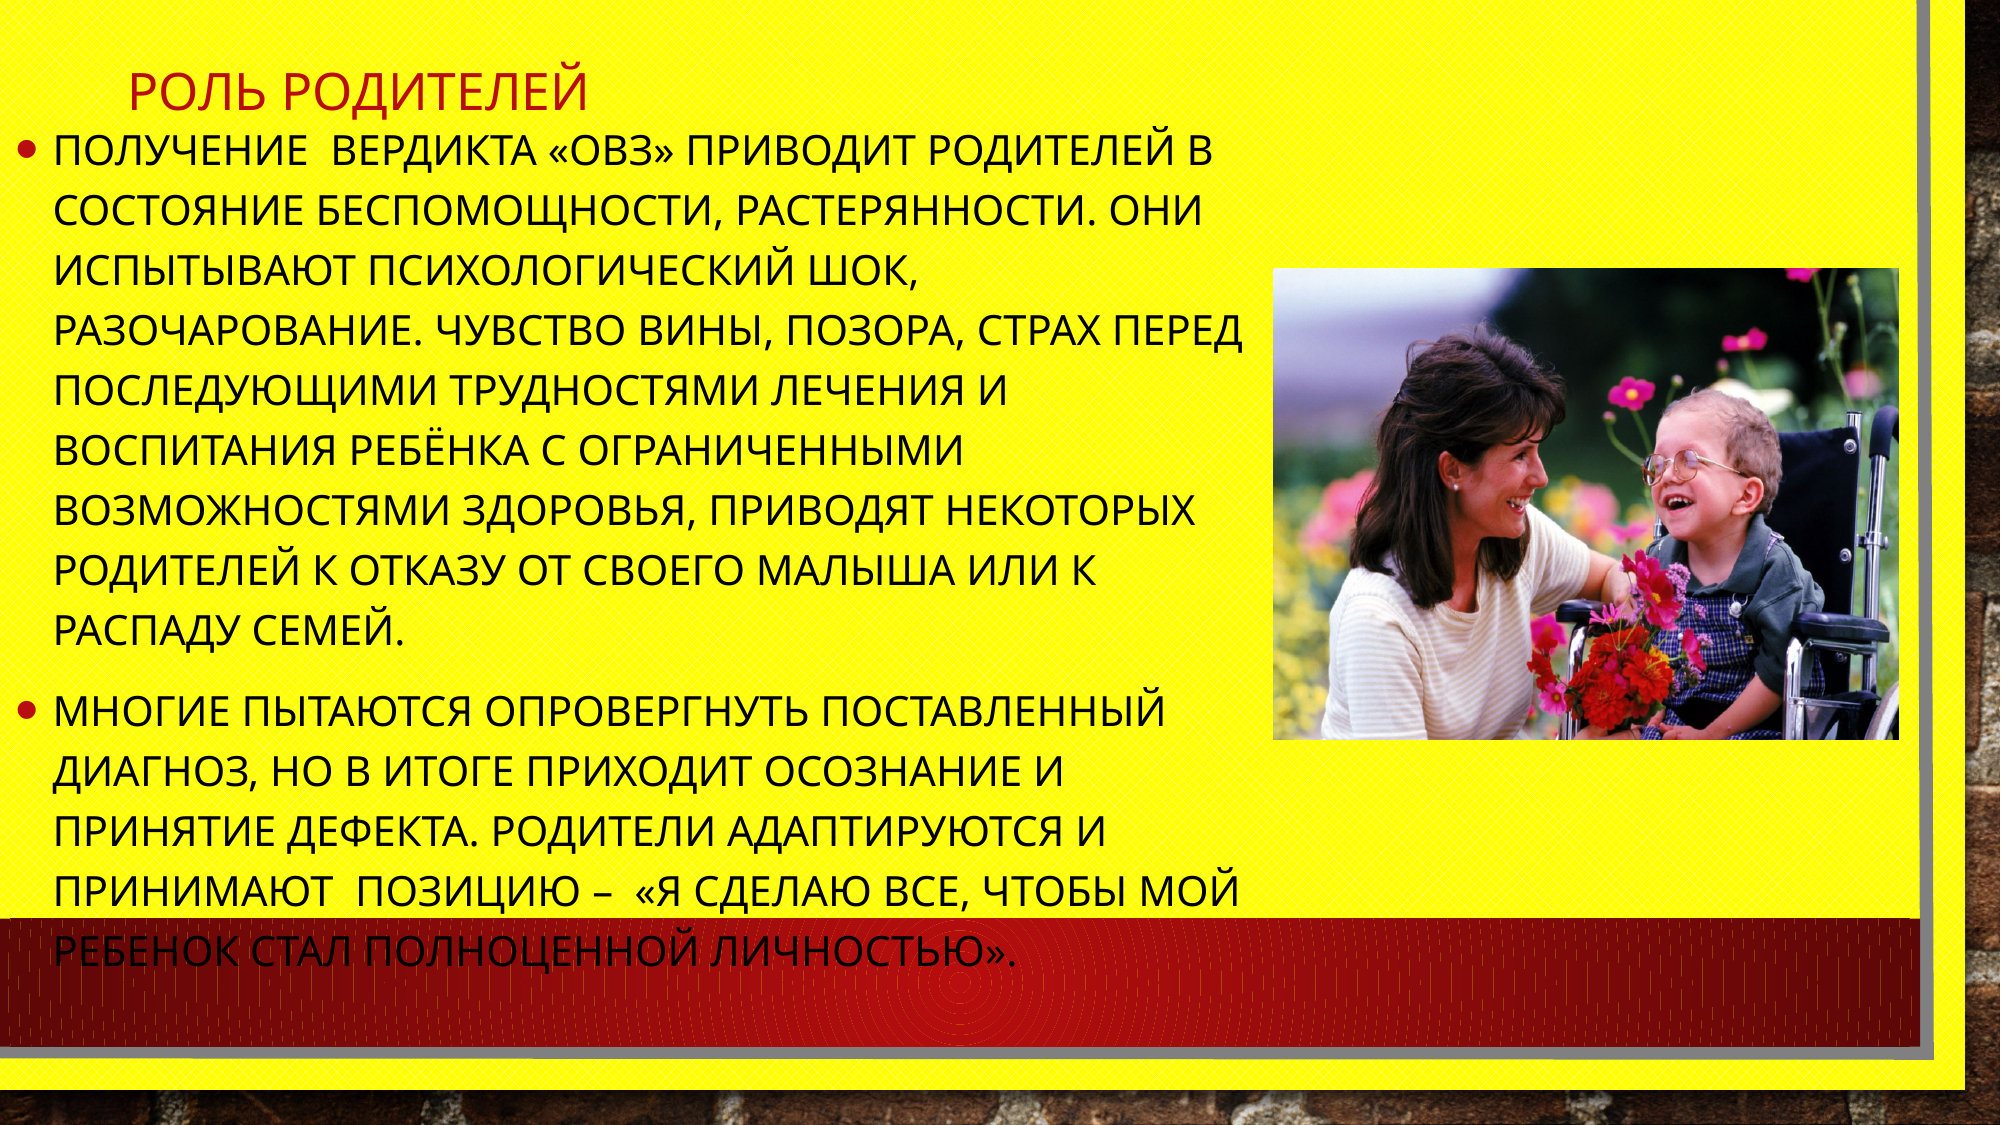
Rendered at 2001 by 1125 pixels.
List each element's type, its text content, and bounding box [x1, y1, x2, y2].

picture [1273, 268, 1900, 740]
title Роль родителей [112, 58, 1818, 130]
picture [0, 0, 2000, 1125]
list Получение вердикта «ОВЗ» приводит родителей в состояние беспомощности, растерянности. ОНИ испытывают психологический шок, разочарование. Чувство вины, позора, страх перед последующими трудностями лечения и воспитания ребёнка с ограниченными возможностями здоровья, приводят некоторых родителей к отказу от своего малыша или к распаду семей. многие пытаются опровергнуть поставленный диагноз, но в итоге приходит осознание и принятие дефекта. Родители адаптируются и принимают позицию – «Я сделаю все, чтобы мой ребенок стал полноценной личностью». [0, 237, 1277, 1013]
